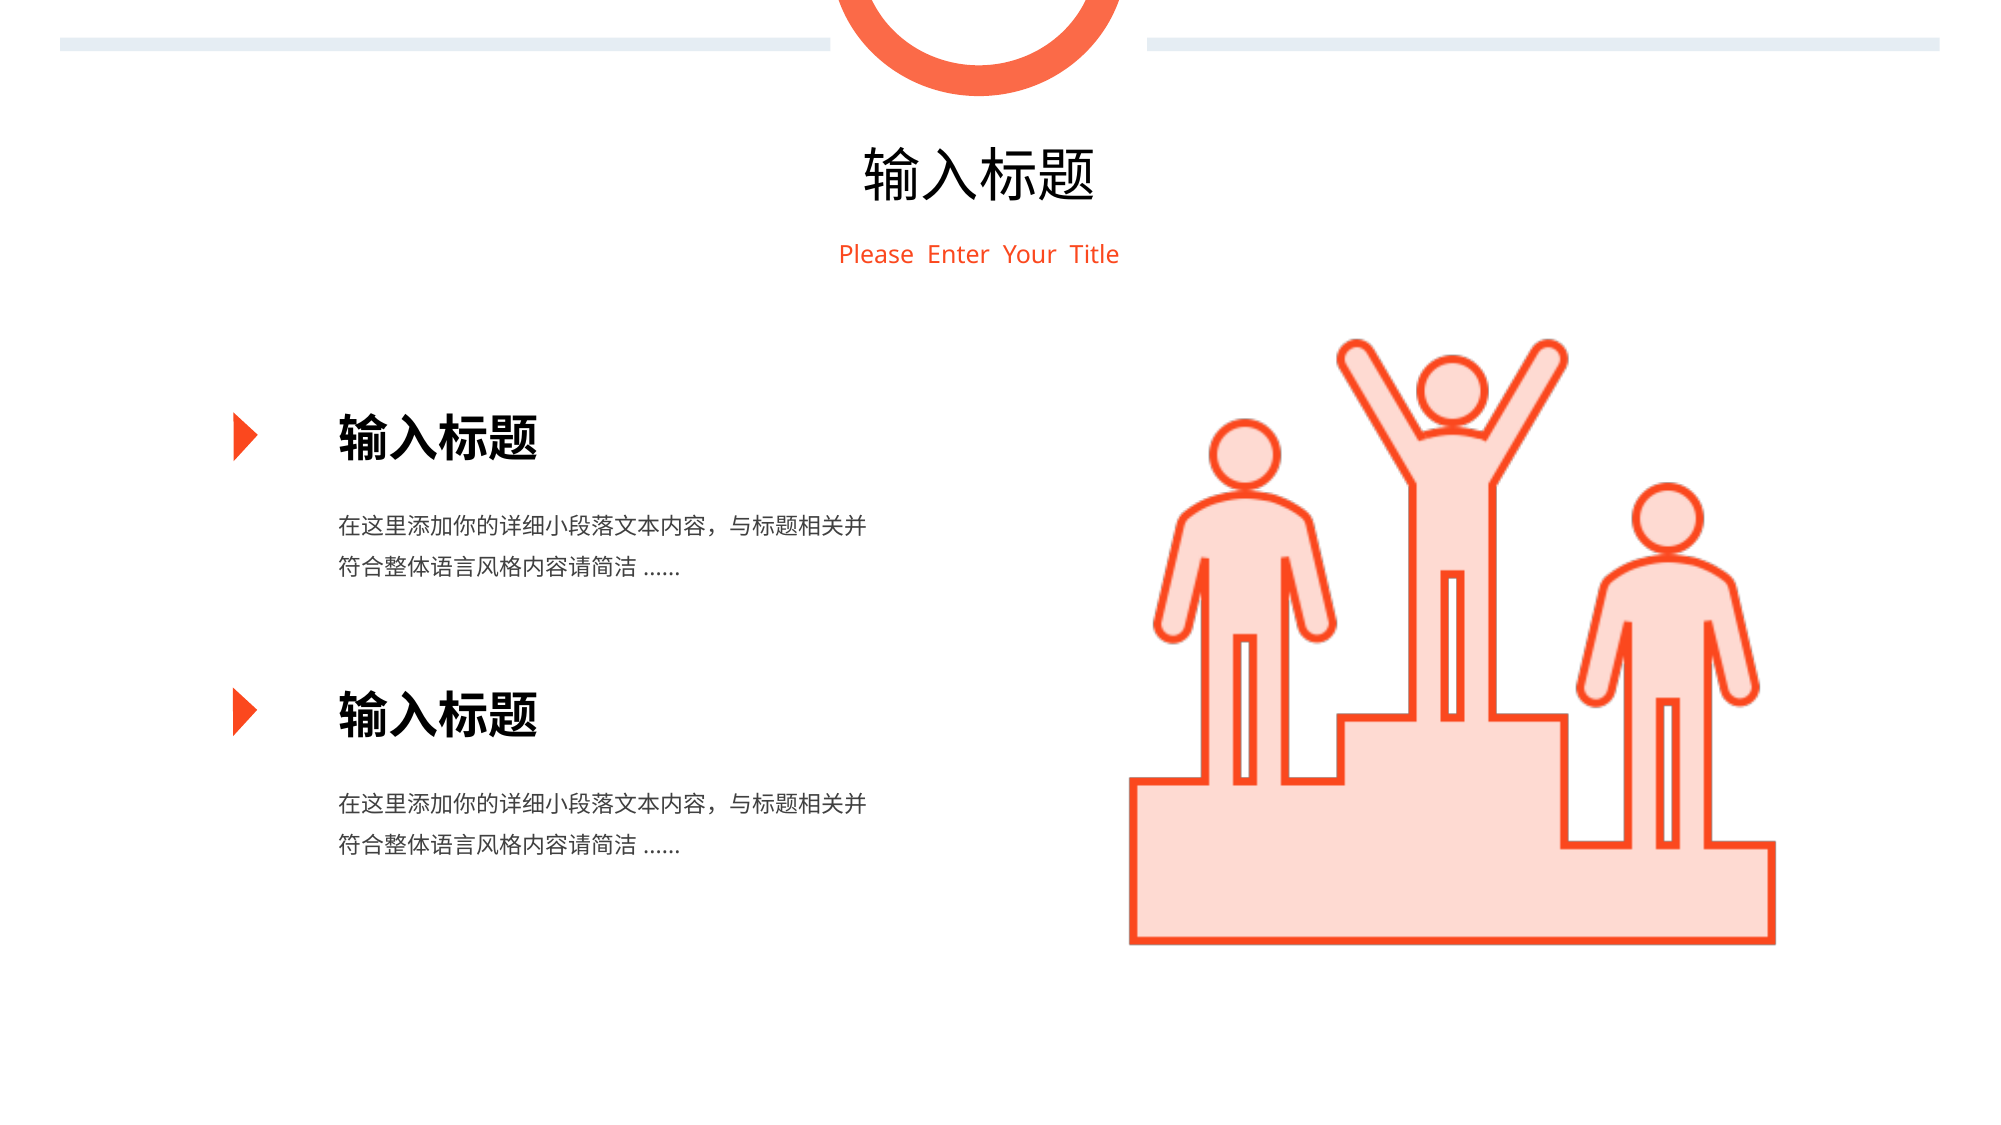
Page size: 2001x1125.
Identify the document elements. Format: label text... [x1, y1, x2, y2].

text_box [232, 410, 260, 464]
text_box 在这里添加你的详细小段落文本内容，与标题相关并符合整体语言风格内容请简洁...... [323, 490, 903, 588]
text_box 在这里添加你的详细小段落文本内容，与标题相关并符合整体语言风格内容请简洁...... [323, 768, 903, 866]
text_box 输入标题 [323, 676, 686, 752]
text_box 输入标题 [323, 398, 686, 474]
text_box [231, 685, 259, 739]
text_box Please Enter Your Title [726, 231, 1233, 276]
text_box 输入标题 [811, 130, 1148, 215]
picture [1070, 260, 1836, 1025]
